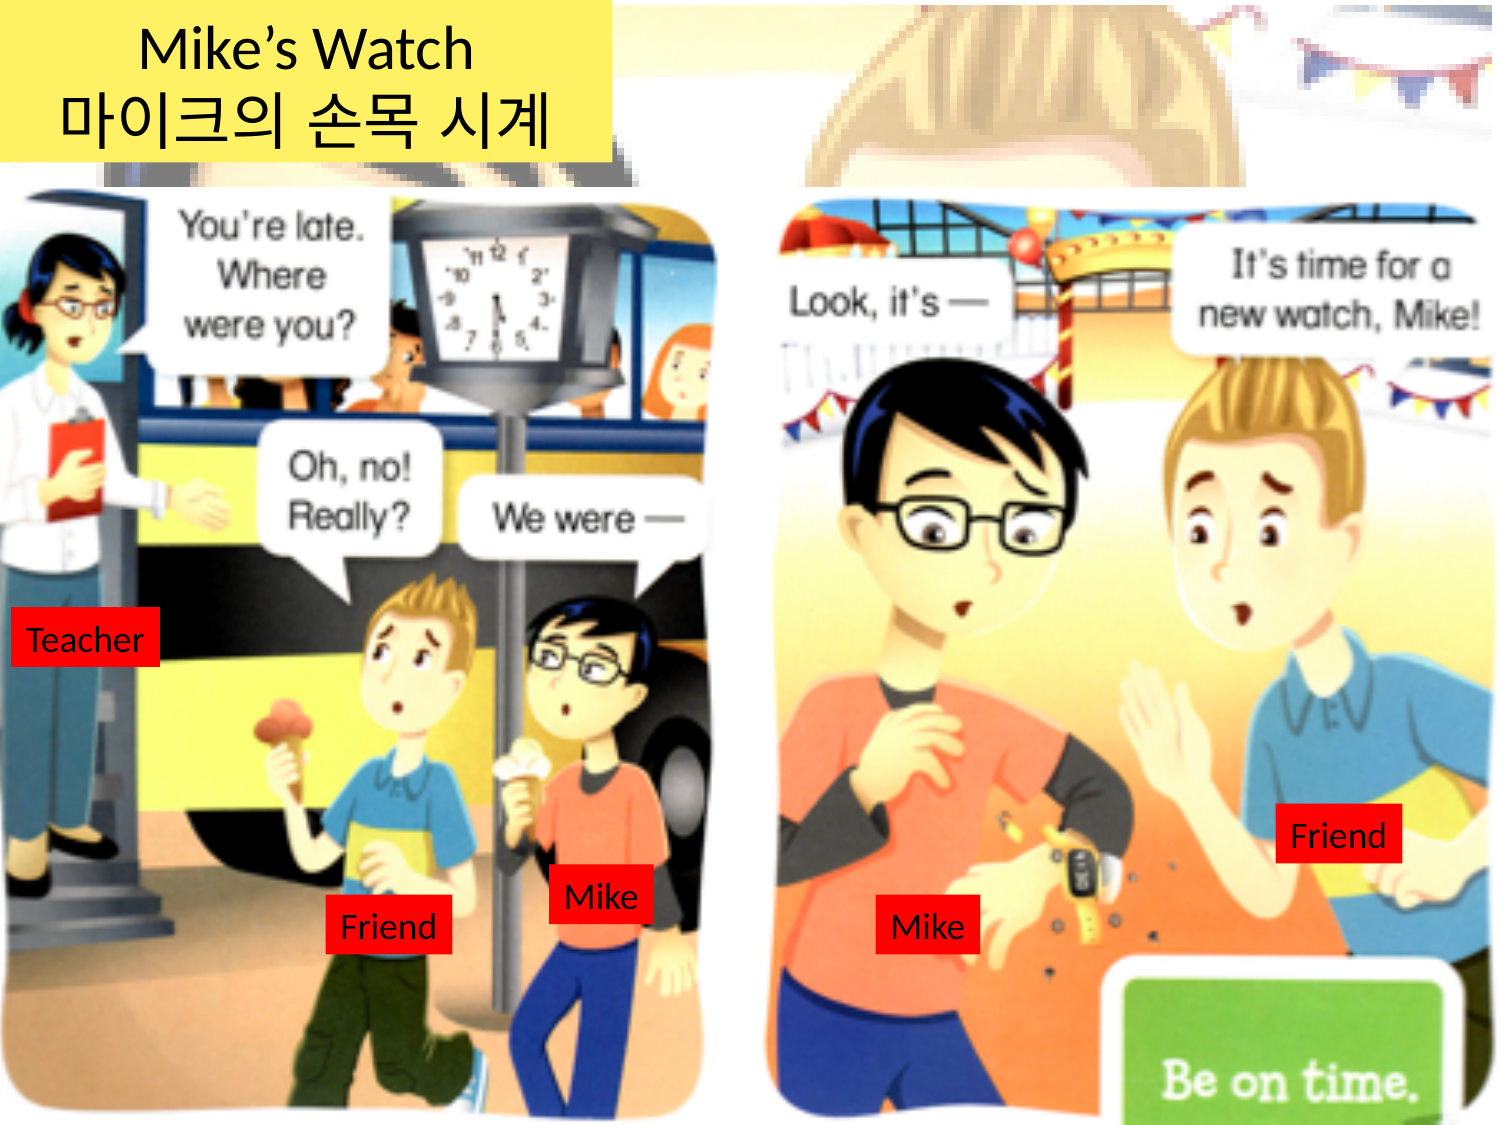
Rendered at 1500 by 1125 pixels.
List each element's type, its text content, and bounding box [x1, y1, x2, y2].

picture [0, 0, 1500, 1125]
text_box Mike’s Watch 마이크의 손목 시계 [0, 0, 8, 163]
